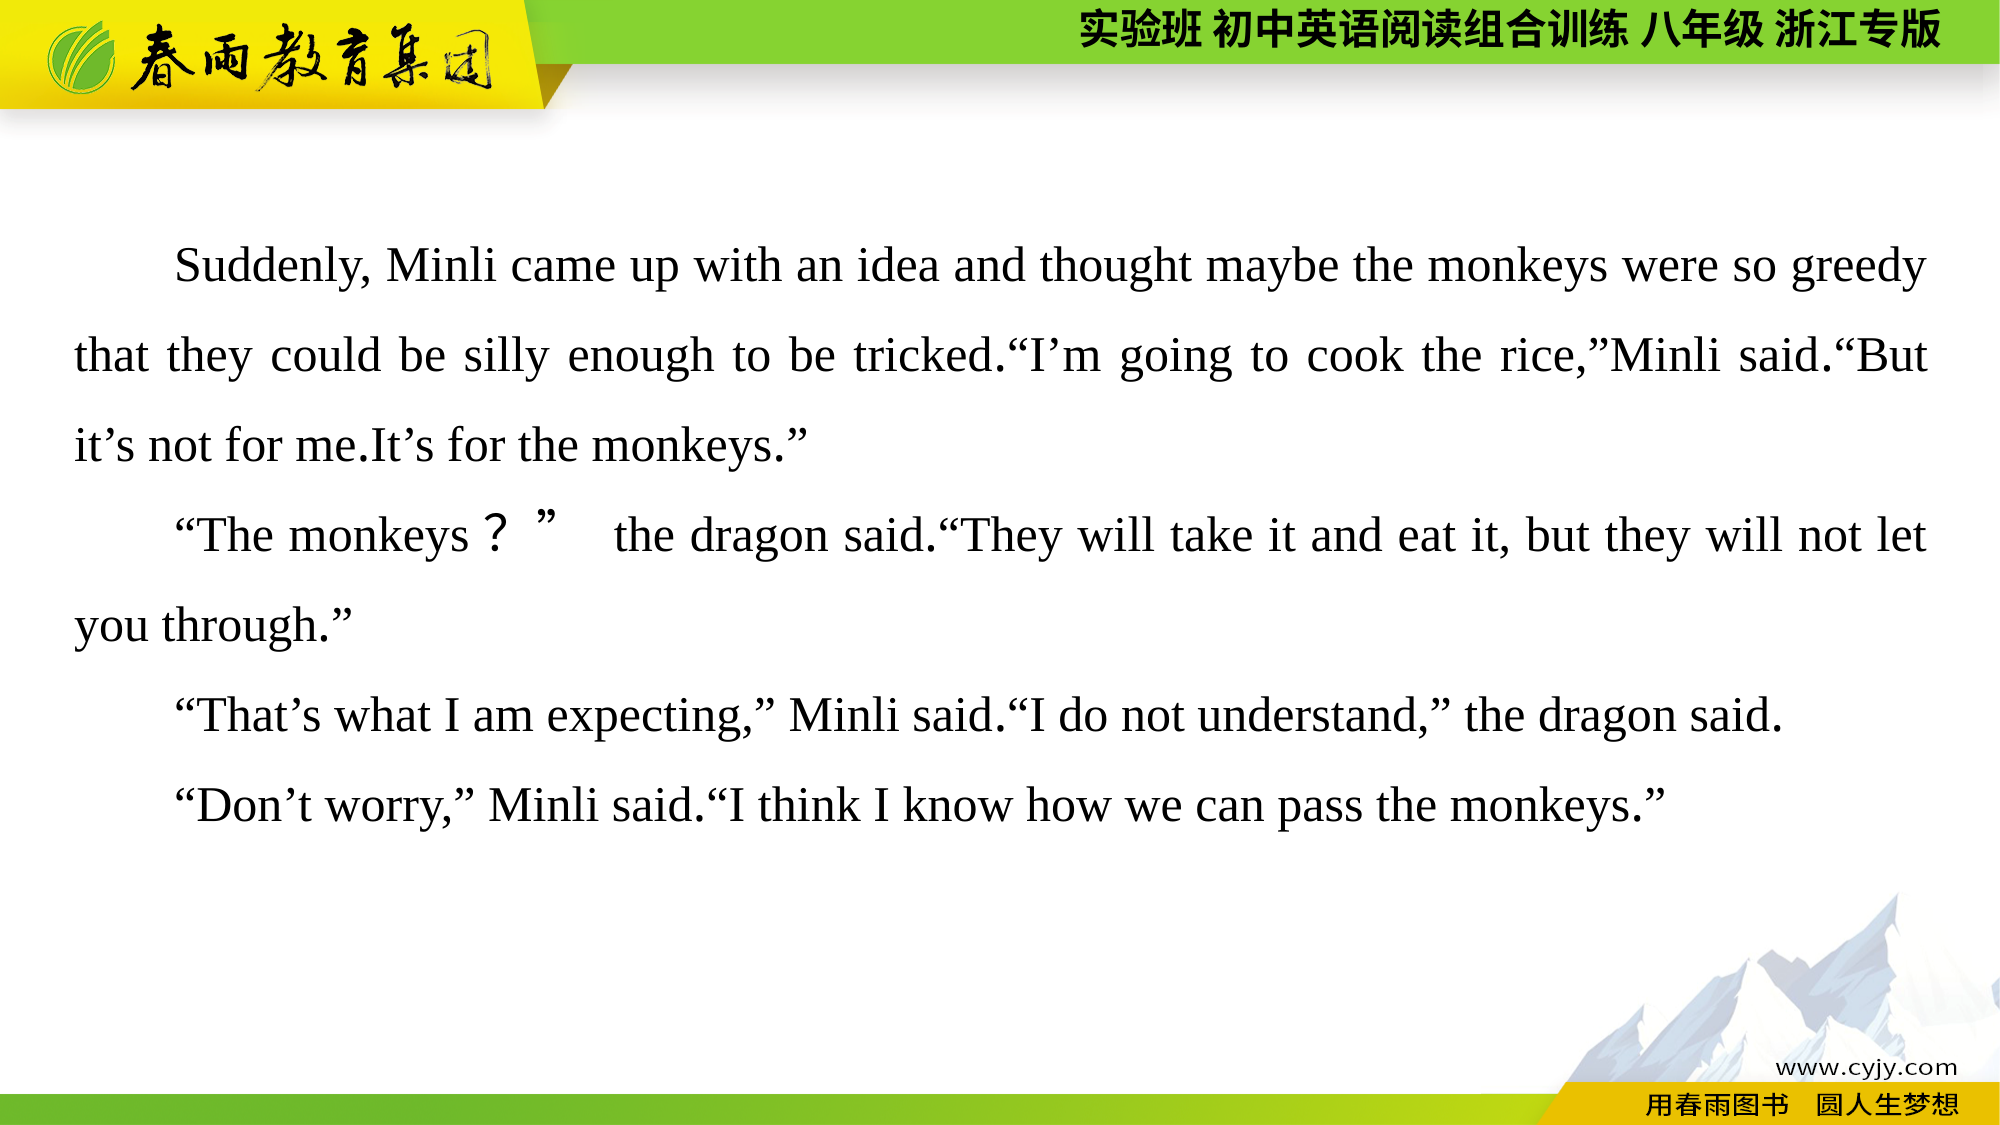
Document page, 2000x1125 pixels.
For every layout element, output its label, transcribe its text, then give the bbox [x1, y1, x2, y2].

picture [0, 0, 2000, 1125]
list Suddenly, Minli came up with an idea and thought maybe the monkeys were so greedy that they could be silly enough to be tricked.“I’m going to cook the rice,”Minli said.“But it’s not for me.It’s for the monkeys.” “The monkeys？” the dragon said.“They will take it and eat it, but they will not let you through.” “That’s what I am expecting,” Minli said.“I do not understand,” the dragon said. “Don’t worry,” Minli said.“I think I know how we can pass the monkeys.” [59, 194, 1944, 835]
